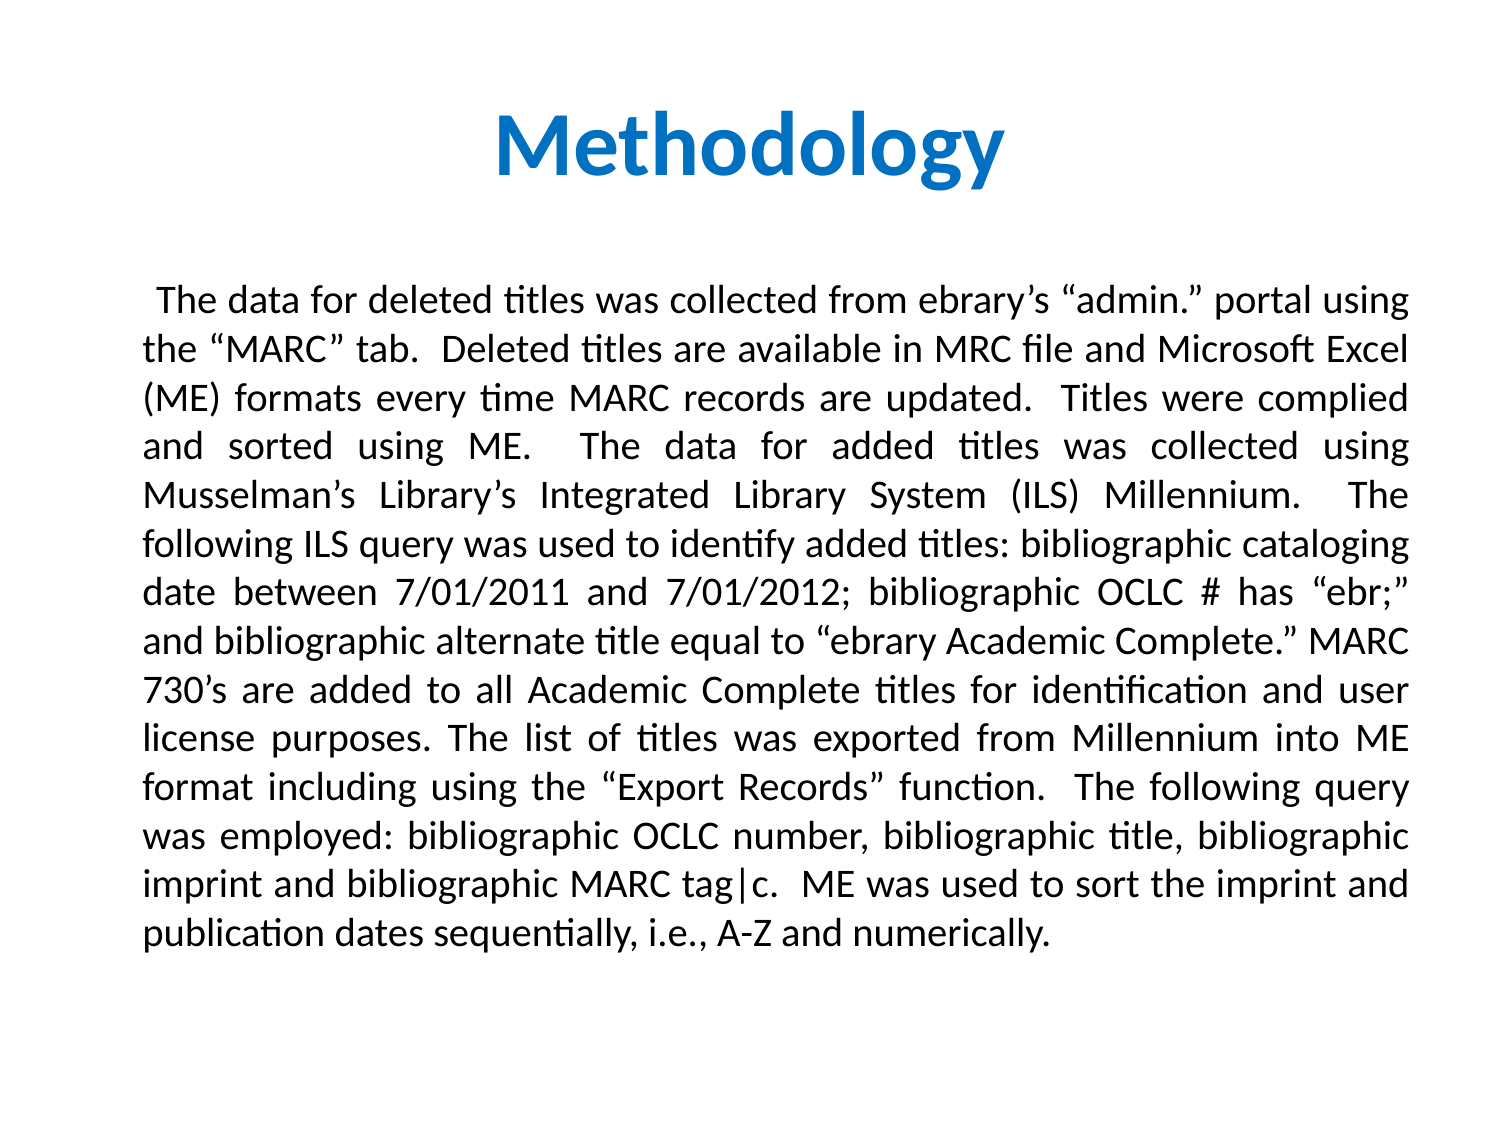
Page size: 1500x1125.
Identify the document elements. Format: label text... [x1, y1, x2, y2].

title Methodology [75, 45, 1425, 233]
list The data for deleted titles was collected from ebrary’s “admin.” portal using the “MARC” tab. Deleted titles are available in MRC file and Microsoft Excel (ME) formats every time MARC records are updated. Titles were complied and sorted using ME. The data for added titles was collected using Musselman’s Library’s Integrated Library System (ILS) Millennium. The following ILS query was used to identify added titles: bibliographic cataloging date between 7/01/2011 and 7/01/2012; bibliographic OCLC # has “ebr;” and bibliographic alternate title equal to “ebrary Academic Complete.” MARC 730’s are added to all Academic Complete titles for identification and user license purposes. The list of titles was exported from Millennium into ME format including using the “Export Records” function. The following query was employed: bibliographic OCLC number, bibliographic title, bibliographic imprint and bibliographic MARC tag|c. ME was used to sort the imprint and publication dates sequentially, i.e., A-Z and numerically. [75, 262, 1425, 1005]
